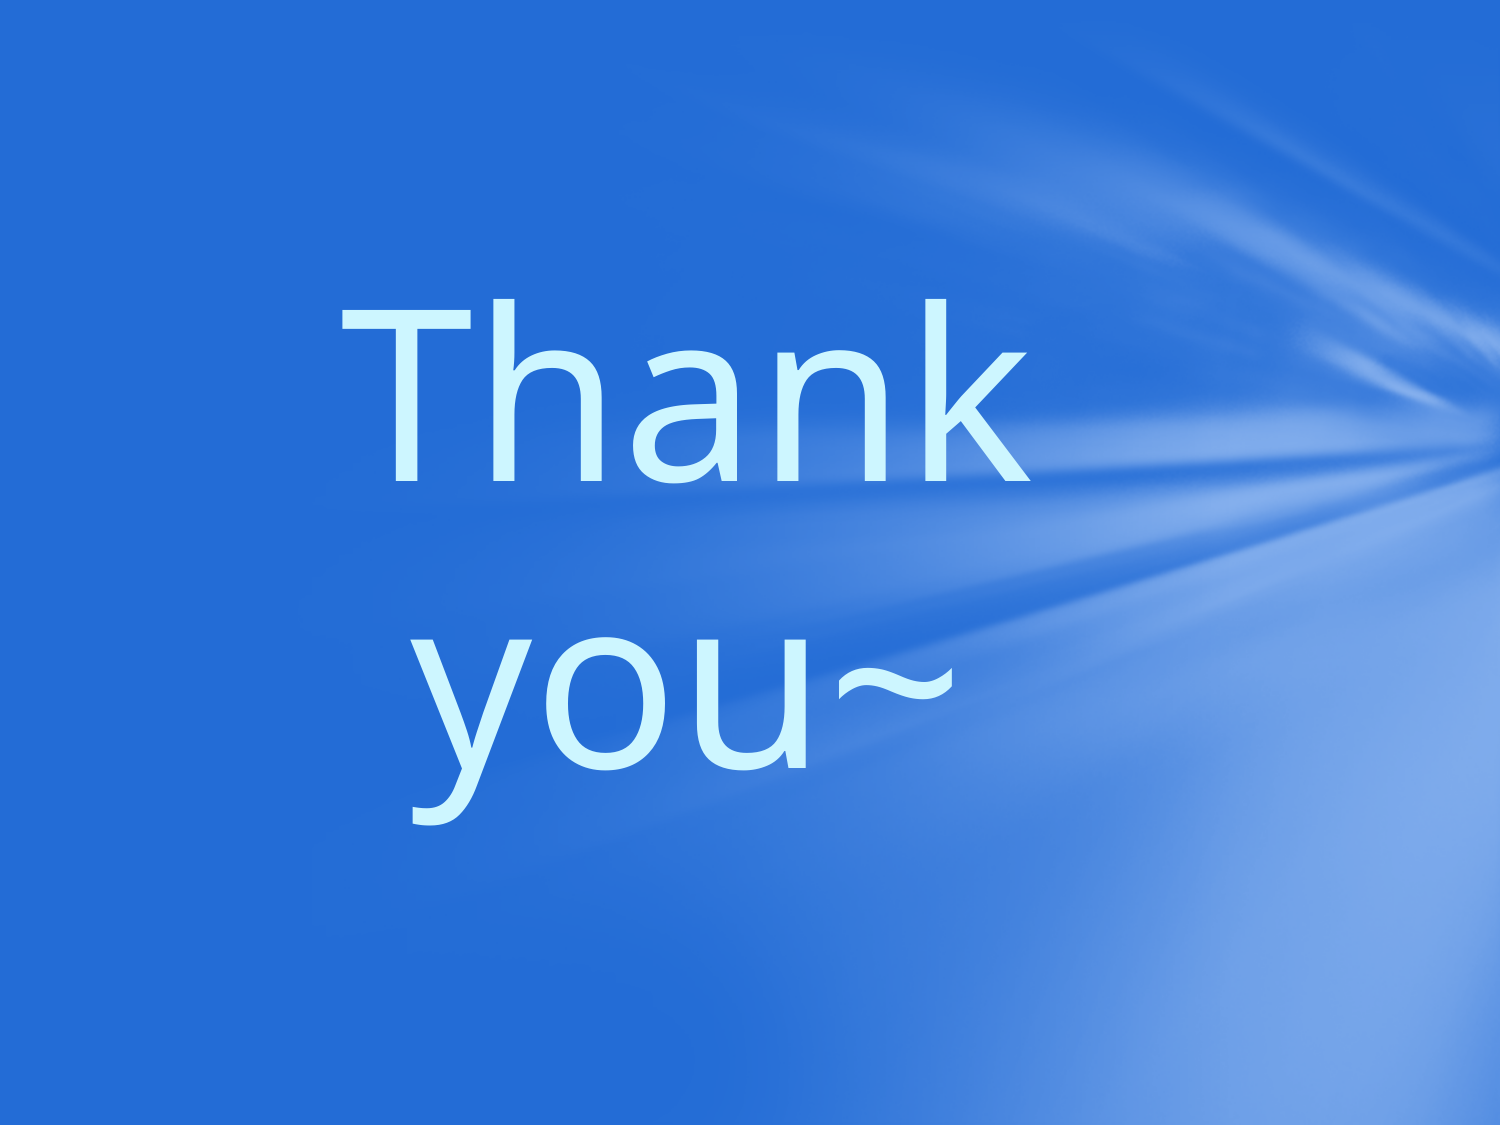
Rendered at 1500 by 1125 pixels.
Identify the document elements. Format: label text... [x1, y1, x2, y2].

list Thank you~ [57, 42, 1318, 1016]
